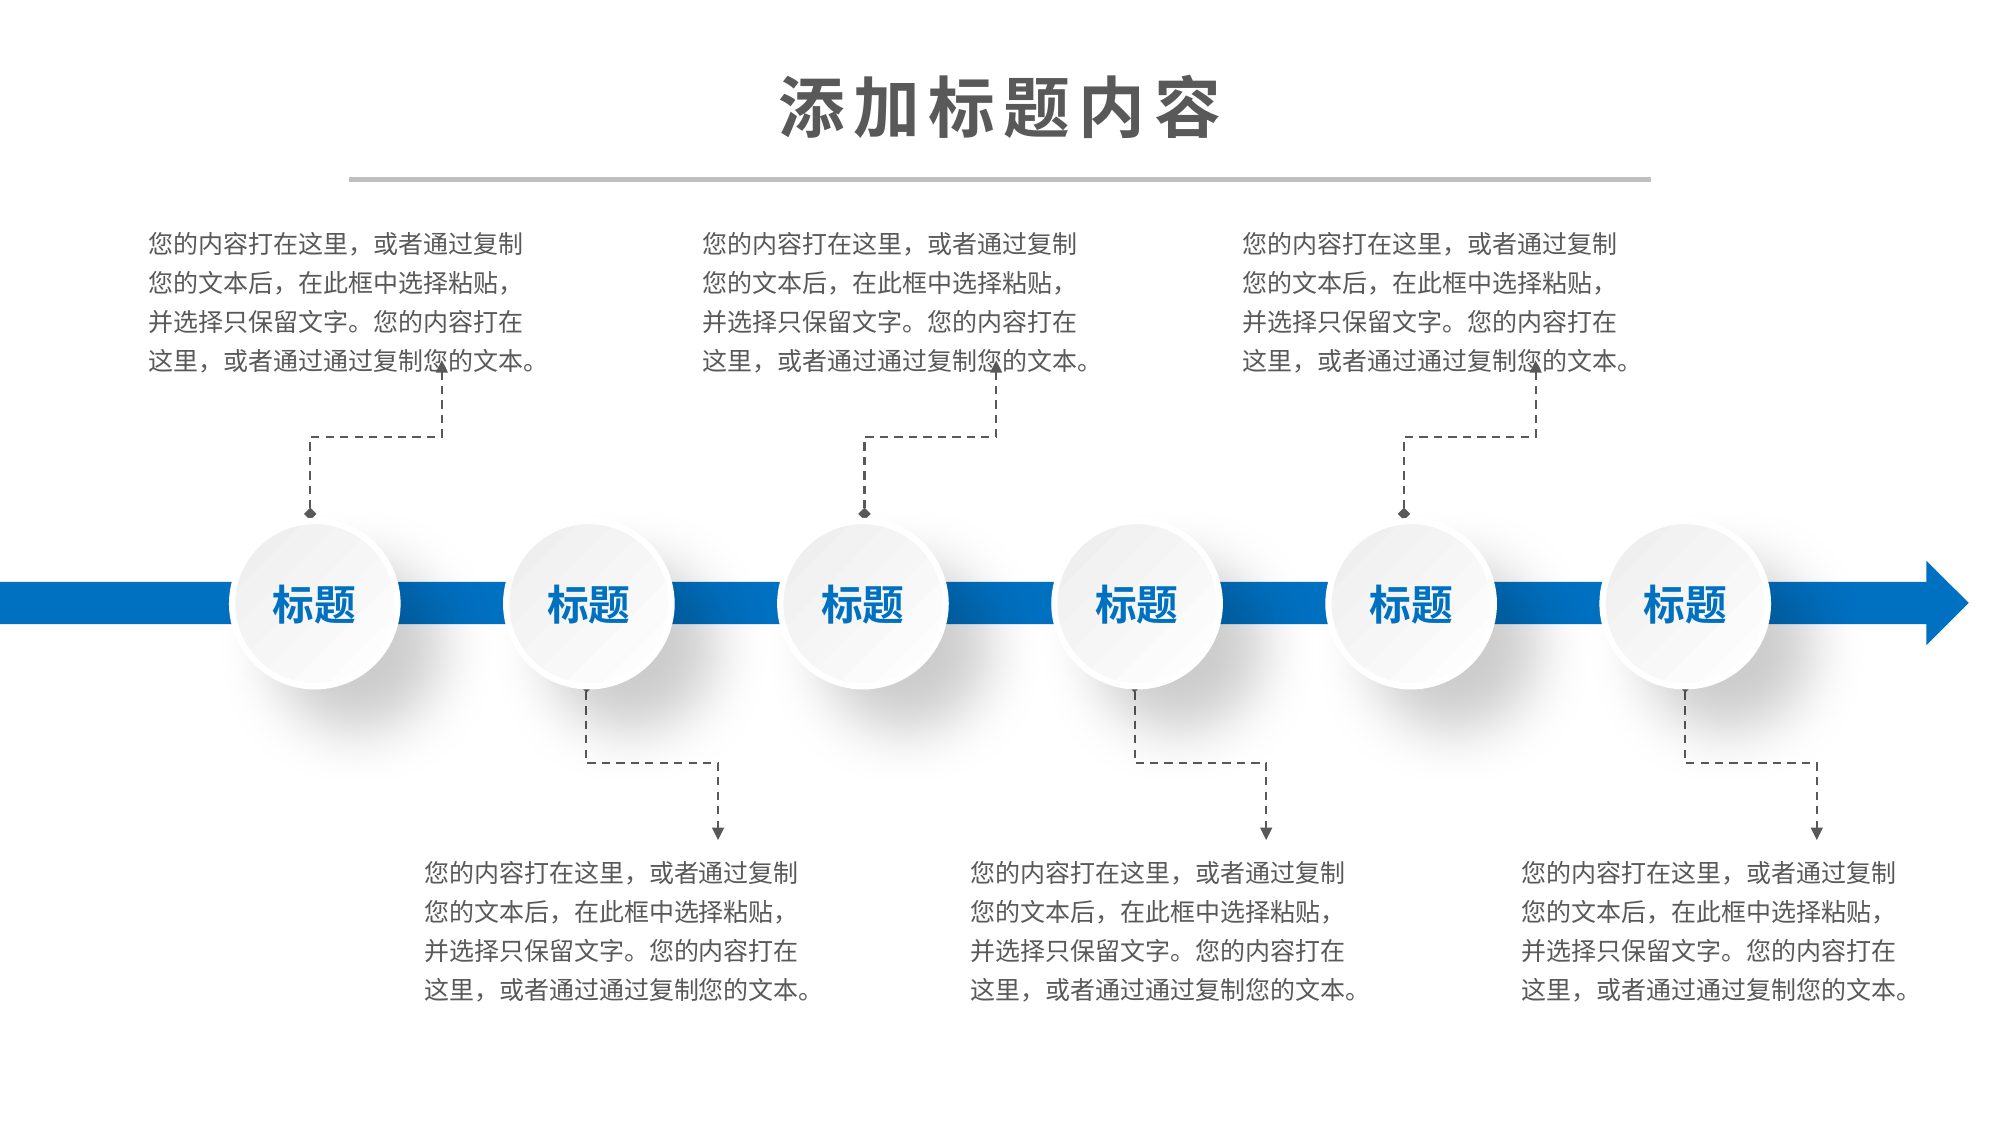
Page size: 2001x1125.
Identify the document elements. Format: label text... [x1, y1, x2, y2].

text_box [0, 580, 234, 626]
text_box [992, 580, 1056, 626]
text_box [1123, 697, 1278, 830]
text_box 您的内容打在这里，或者通过复制您的文本后，在此框中选择粘贴，并选择只保留文字。您的内容打在这里，或者通过通过复制您的文本。 [955, 841, 1370, 1012]
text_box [299, 371, 453, 503]
text_box 标题 [505, 519, 673, 688]
text_box [719, 580, 782, 626]
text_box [1674, 697, 1828, 830]
text_box [1268, 580, 1330, 626]
text_box [445, 580, 508, 626]
text_box 您的内容打在这里，或者通过复制您的文本后，在此框中选择粘贴，并选择只保留文字。您的内容打在这里，或者通过通过复制您的文本。 [409, 841, 823, 1012]
text_box 标题 [231, 519, 399, 688]
text_box 标题 [1053, 519, 1221, 688]
text_box 您的内容打在这里，或者通过复制您的文本后，在此框中选择粘贴，并选择只保留文字。您的内容打在这里，或者通过通过复制您的文本。 [1227, 212, 1641, 383]
text_box 标题 [779, 519, 947, 688]
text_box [575, 697, 729, 830]
text_box 您的内容打在这里，或者通过复制您的文本后，在此框中选择粘贴，并选择只保留文字。您的内容打在这里，或者通过通过复制您的文本。 [1506, 841, 1920, 1012]
text_box 标题 [1601, 519, 1769, 688]
text_box [1816, 558, 1971, 648]
text_box 标题 [1327, 519, 1495, 688]
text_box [853, 371, 1008, 503]
text_box 您的内容打在这里，或者通过复制您的文本后，在此框中选择粘贴，并选择只保留文字。您的内容打在这里，或者通过通过复制您的文本。 [133, 212, 548, 383]
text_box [1392, 371, 1547, 503]
text_box [1541, 580, 1604, 626]
text_box 您的内容打在这里，或者通过复制您的文本后，在此框中选择粘贴，并选择只保留文字。您的内容打在这里，或者通过通过复制您的文本。 [687, 212, 1102, 383]
